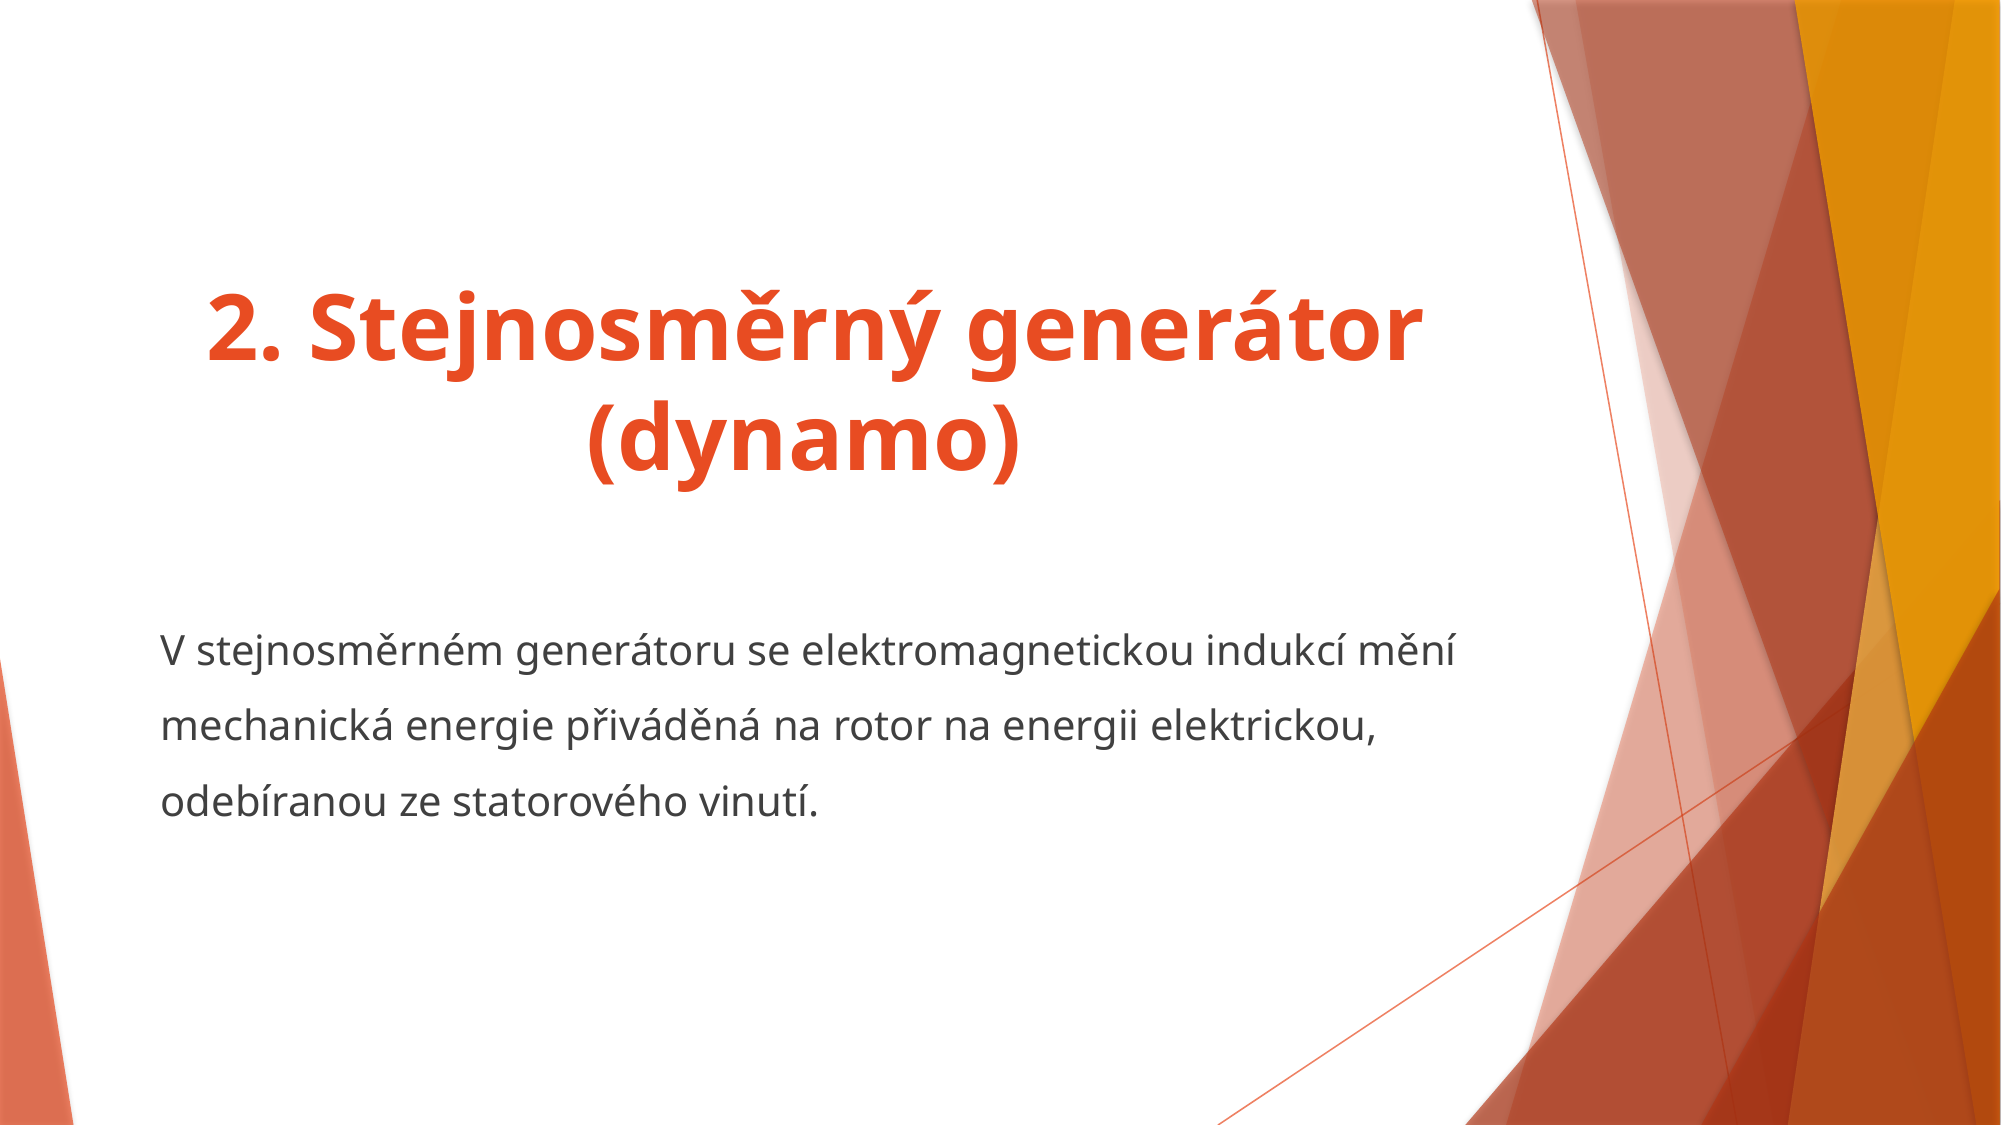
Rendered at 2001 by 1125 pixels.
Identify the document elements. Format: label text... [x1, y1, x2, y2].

list V stejnosměrném generátoru se elektromagnetickou indukcí mění mechanická energie přiváděná na rotor na energii elektrickou, odebíranou ze statorového vinutí. [145, 591, 1556, 850]
title 2. Stejnosměrný generátor (dynamo) [111, 99, 1522, 659]
